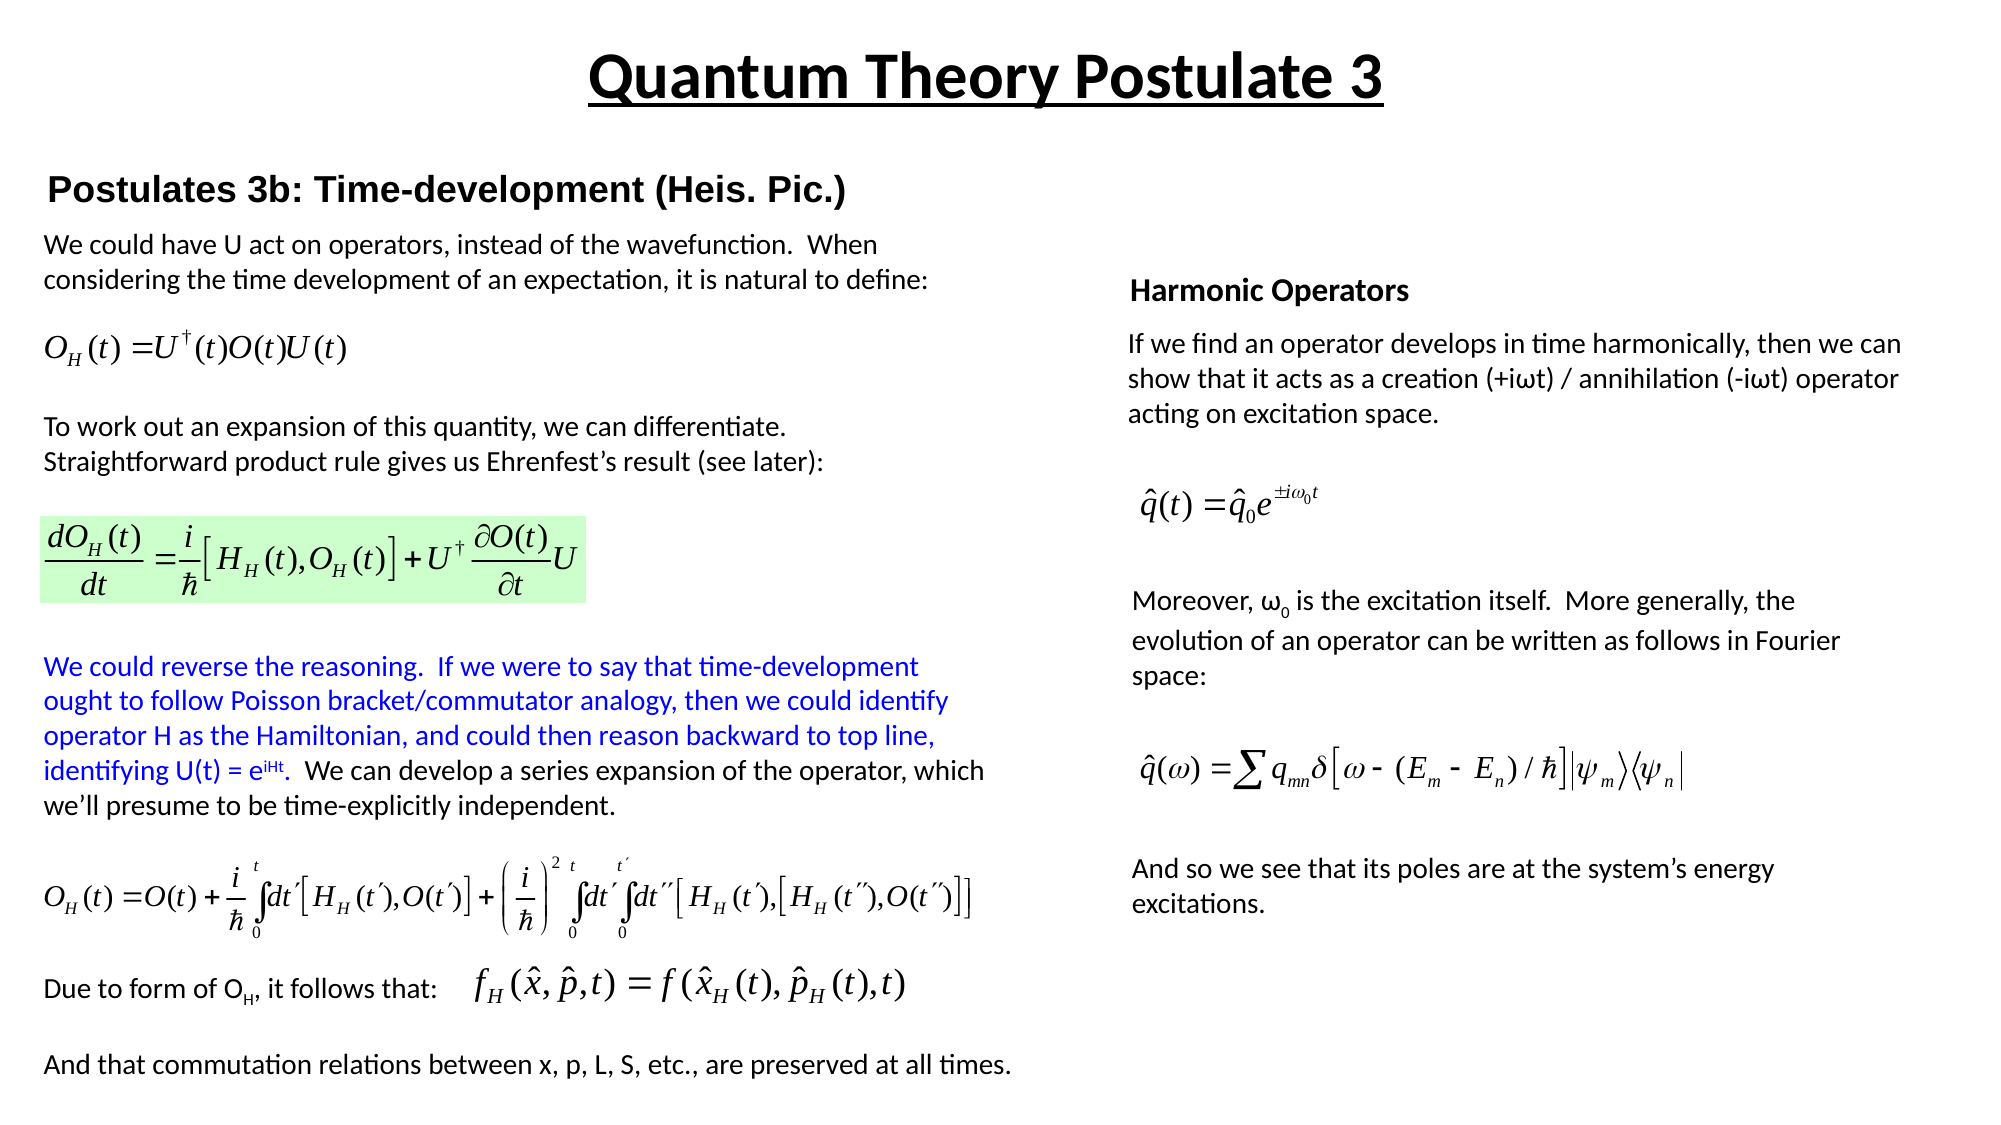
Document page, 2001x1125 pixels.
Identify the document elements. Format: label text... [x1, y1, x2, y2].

text_box Moreover, ω0 is the excitation itself. More generally, the evolution of an operator can be written as follows in Fourier space: [1117, 574, 1906, 699]
text_box And so we see that its poles are at the system’s energy excitations. [1117, 842, 1906, 927]
text_box Quantum Theory Postulate 3 [573, 24, 1433, 120]
text_box To work out an expansion of this quantity, we can differentiate. Straightforward product rule gives us Ehrenfest’s result (see later): [28, 399, 865, 485]
text_box Due to form of OH, it follows that: [28, 957, 481, 1016]
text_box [39, 321, 354, 376]
text_box If we find an operator develops in time harmonically, then we can show that it acts as a creation (+iωt) / annihilation (-iωt) operator acting on excitation space. [1113, 316, 1924, 437]
text_box We could reverse the reasoning. If we were to say that time-development ought to follow Poisson bracket/commutator analogy, then we could identify operator H as the Hamiltonian, and could then reason backward to top line, identifying U(t) = eiHt. We can develop a series expansion of the operator, which we’ll presume to be time-explicitly independent. [28, 639, 1000, 829]
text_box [1134, 744, 1690, 798]
text_box We could have U act on operators, instead of the wavefunction. When considering the time development of an expectation, it is natural to define: [28, 217, 949, 303]
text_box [39, 516, 586, 603]
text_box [39, 848, 982, 947]
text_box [461, 957, 914, 1013]
text_box Harmonic Operators [1115, 261, 1425, 316]
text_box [1135, 477, 1325, 533]
text_box And that commutation relations between x, p, L, S, etc., are preserved at all times. [28, 1034, 1045, 1089]
text_box Postulates 3b: Time-development (Heis. Pic.) [32, 157, 863, 217]
